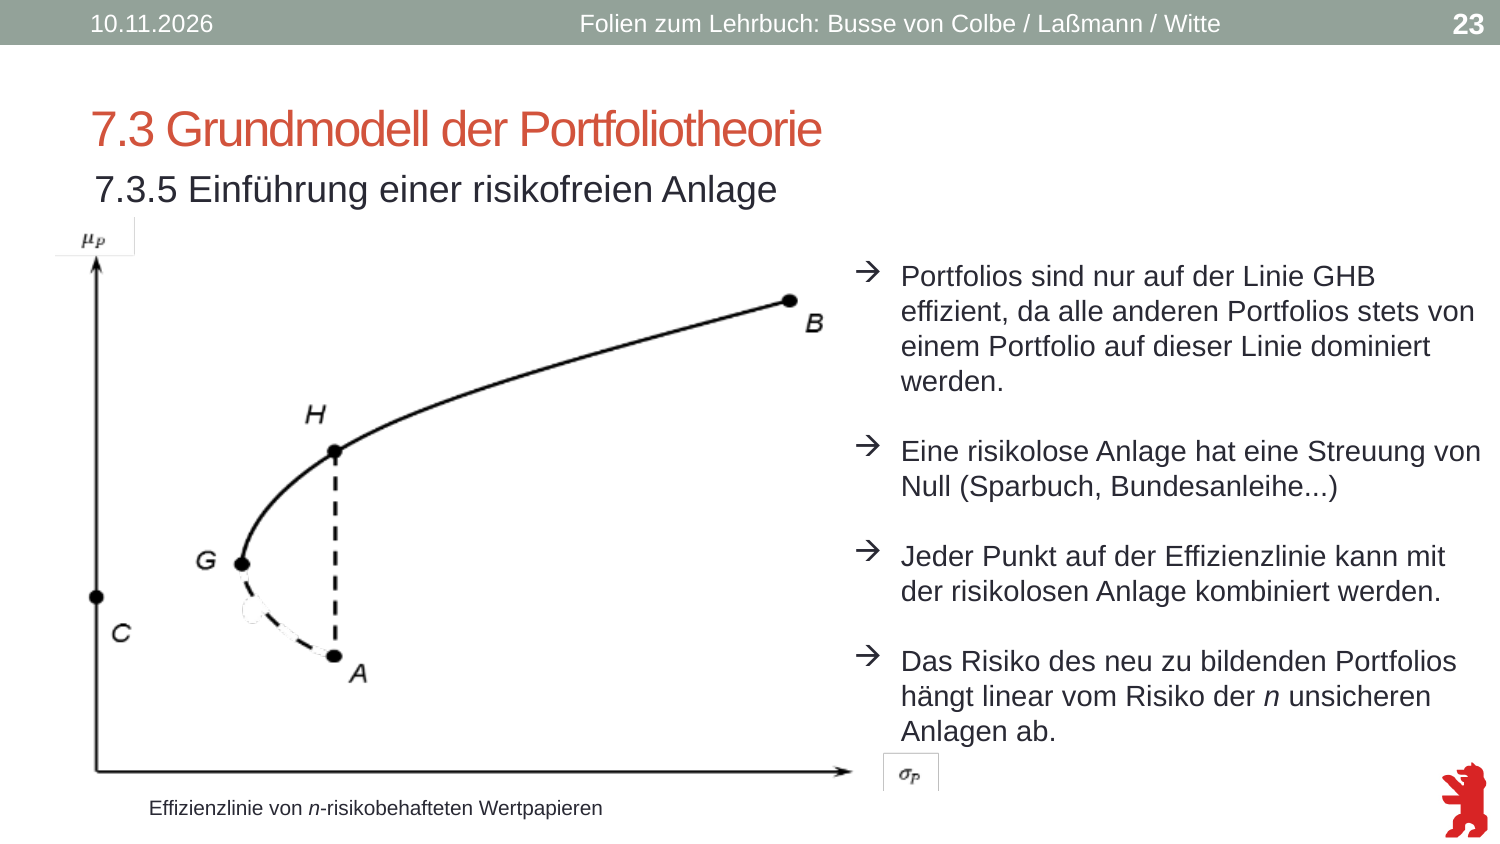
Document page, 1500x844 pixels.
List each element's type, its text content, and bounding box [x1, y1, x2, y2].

text_box Portfolios sind nur auf der Linie GHB effizient, da alle anderen Portfolios stets von einem Portfolio auf dieser Linie dominiert werden. Eine risikolose Anlage hat eine Streuung von Null (Sparbuch, Bundesanleihe...) Jeder Punkt auf der Effizienzlinie kann mit der risikolosen Anlage kombiniert werden. Das Risiko des neu zu bildenden Portfolios hängt linear vom Risiko der n unsicheren Anlagen ab. [953, 250, 1500, 755]
slide_number 23 [1325, 2, 1500, 43]
text_box 7.3.5 Einführung einer risikofreien Anlage [79, 157, 794, 214]
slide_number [75, 2, 550, 43]
footer Folien zum Lehrbuch: Busse von Colbe / Laßmann / Witte [562, 2, 1238, 43]
text_box Effizienzlinie von n-risikobehafteten Wertpapieren [134, 799, 618, 828]
title 7.3 Grundmodell der Portfoliotheorie [75, 65, 1425, 188]
picture [55, 217, 945, 792]
picture [1434, 760, 1500, 844]
